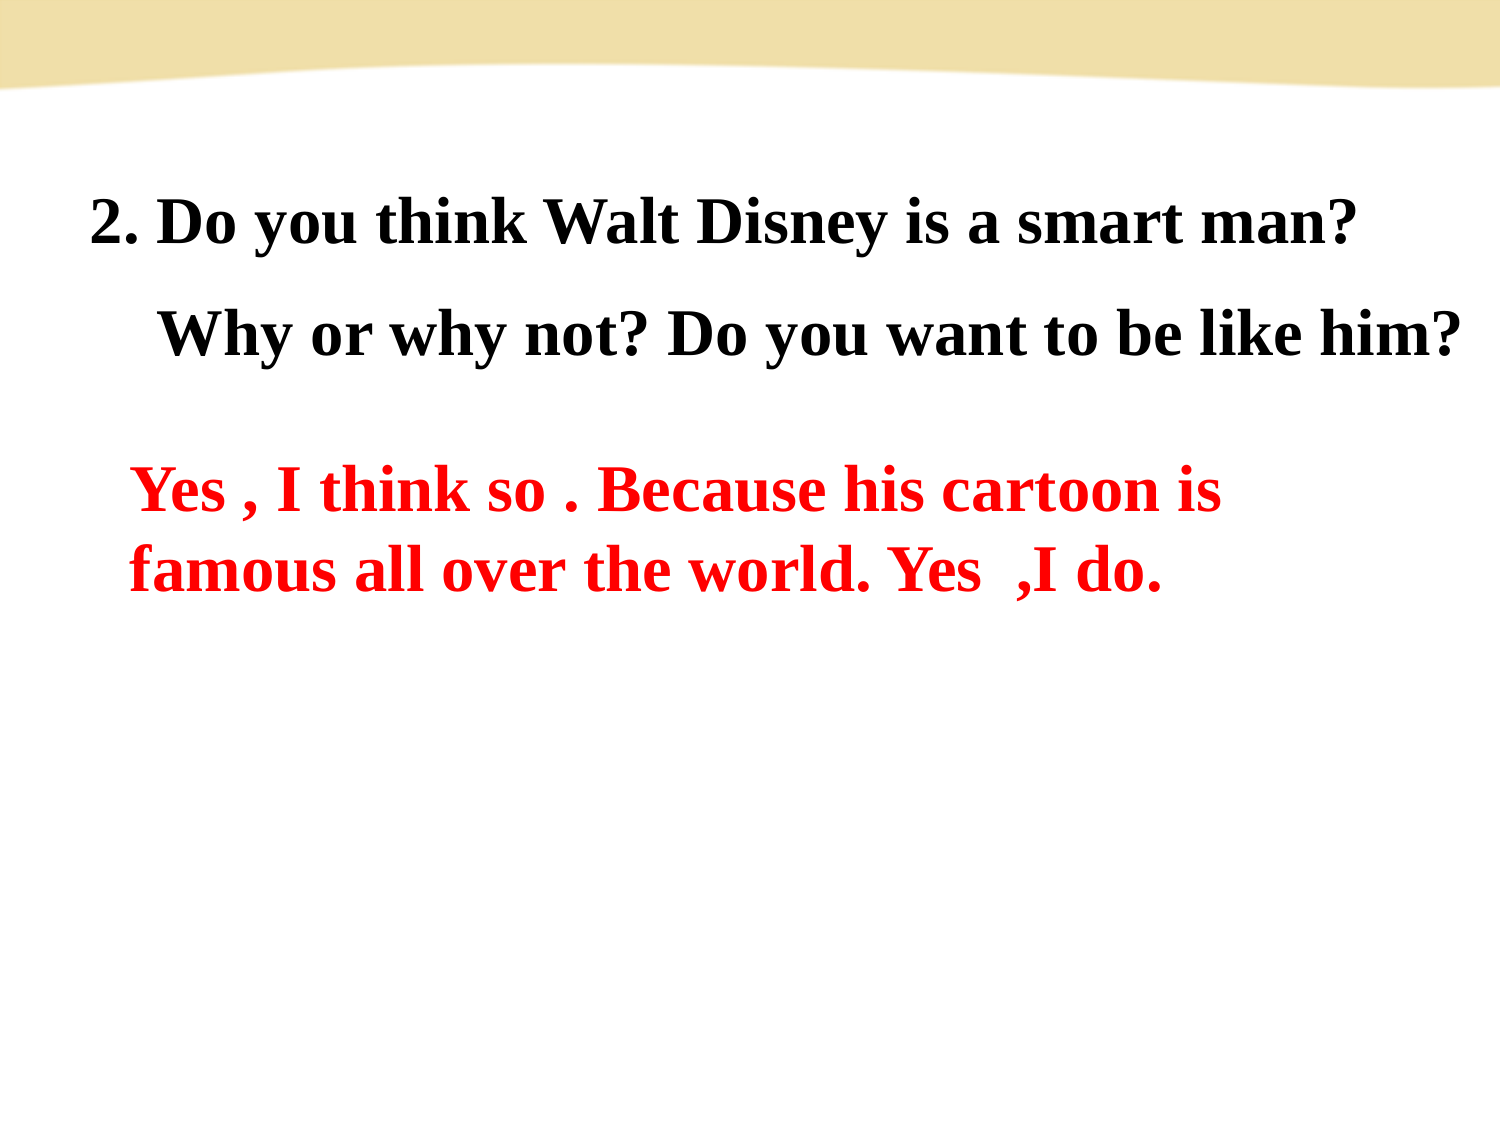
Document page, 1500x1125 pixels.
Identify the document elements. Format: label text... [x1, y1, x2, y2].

text_box Yes , I think so . Because his cartoon is famous all over the world. Yes ,I do. [115, 437, 1256, 772]
picture [0, 0, 1500, 1125]
text_box 2. Do you think Walt Disney is a smart man? Why or why not? Do you want to be like him? [74, 137, 1500, 600]
